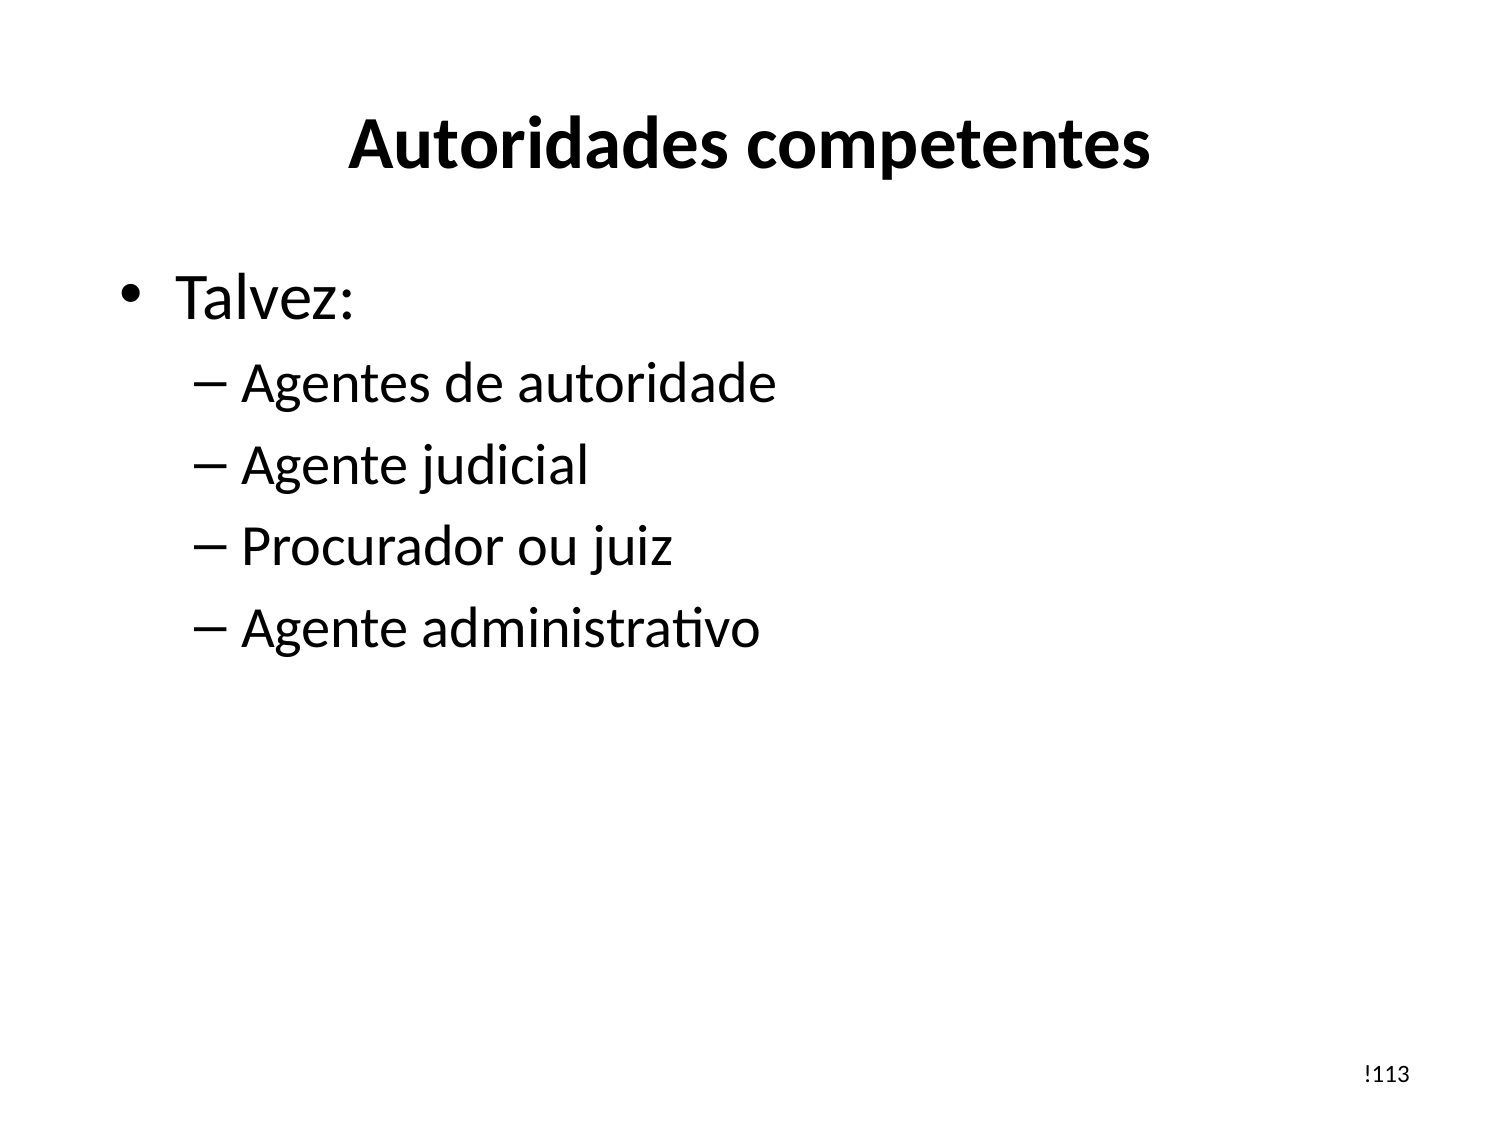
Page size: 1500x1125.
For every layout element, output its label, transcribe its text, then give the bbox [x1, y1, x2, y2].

title Autoridades competentes [74, 44, 1426, 233]
slide_number !113 [1074, 1042, 1425, 1103]
list Talvez: Agentes de autoridade Agente judicial Procurador ou juiz Agente administrativo [103, 244, 1455, 988]
